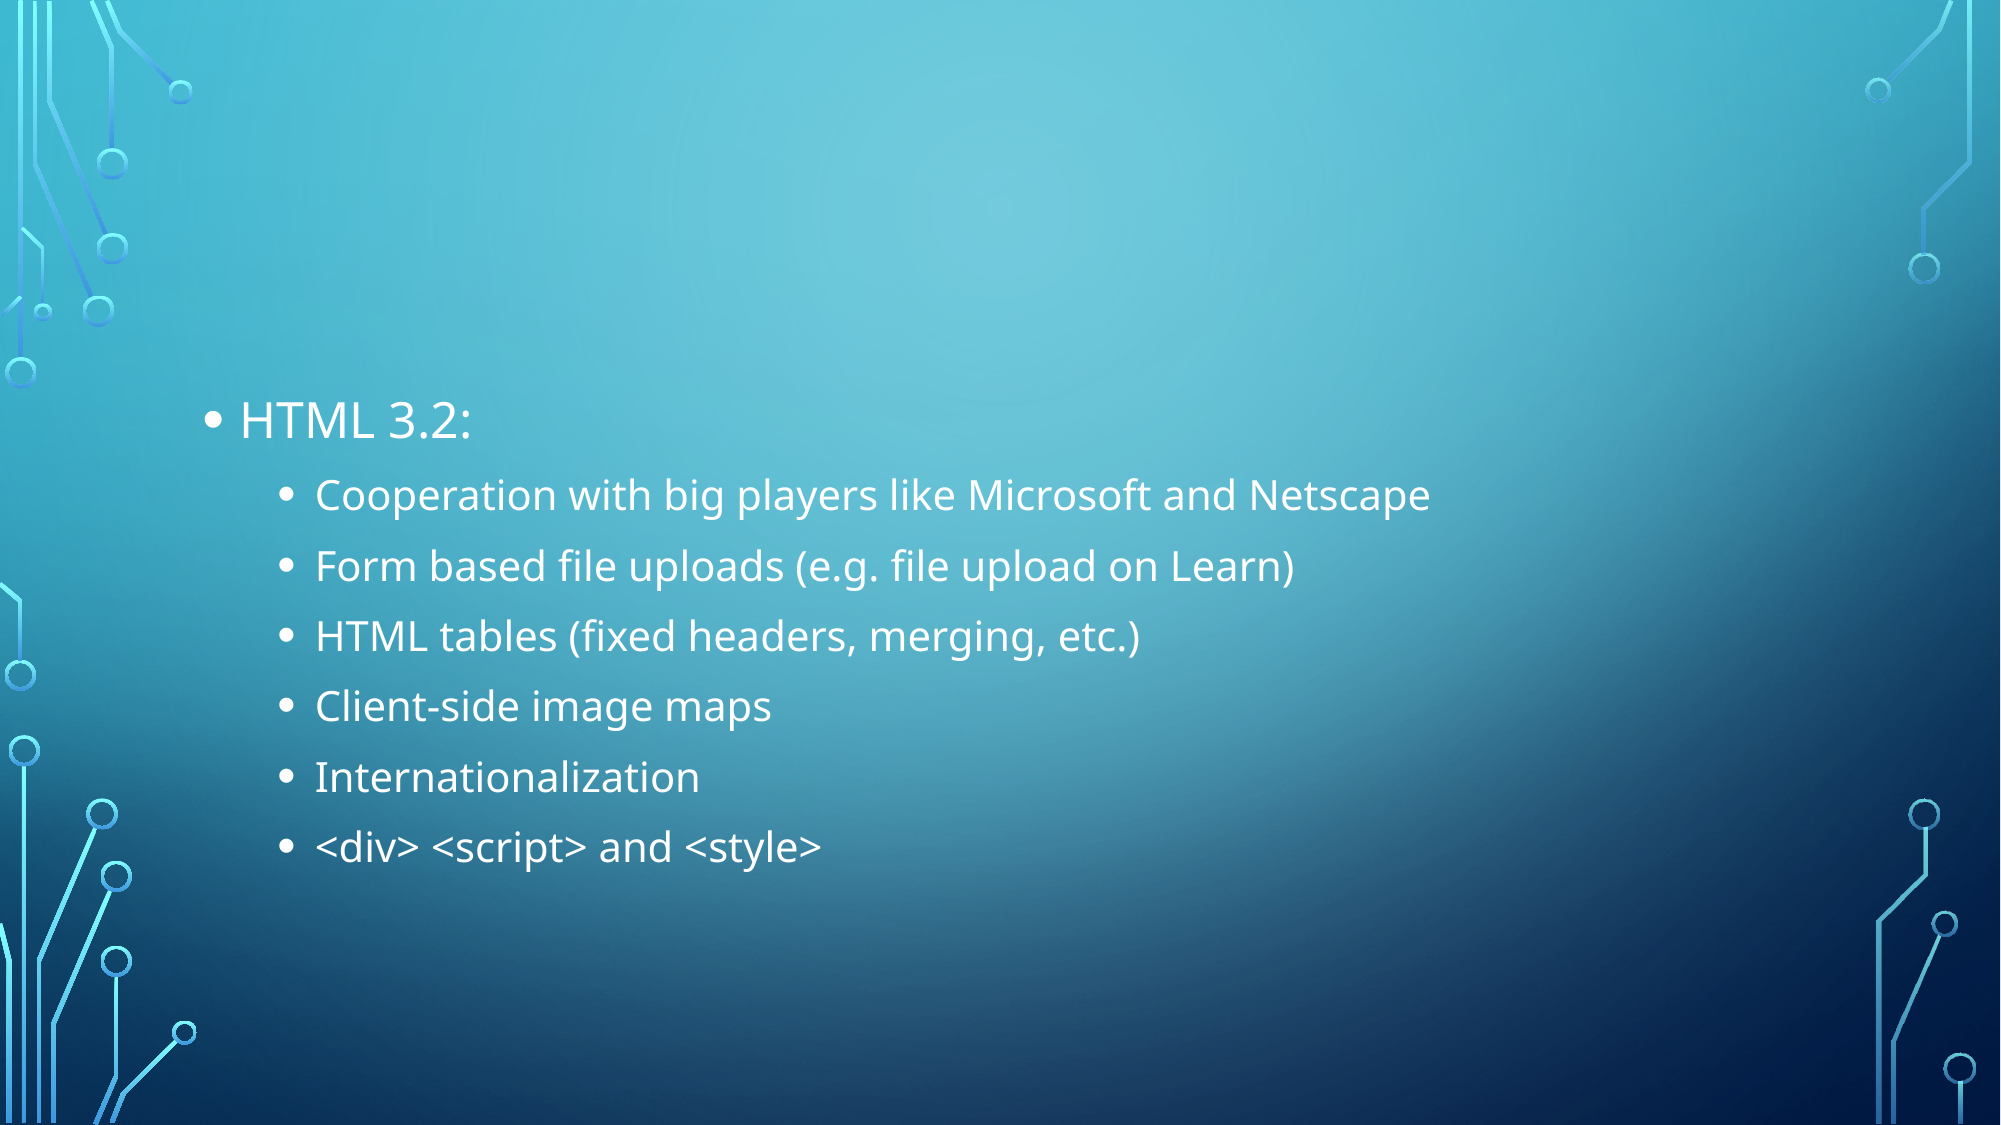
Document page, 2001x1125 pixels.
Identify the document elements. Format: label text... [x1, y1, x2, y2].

list HTML 3.2: Cooperation with big players like Microsoft and Netscape Form based file uploads (e.g. file upload on Learn) HTML tables (fixed headers, merging, etc.) Client-side image maps Internationalization <div> <script> and <style> [187, 369, 1813, 950]
